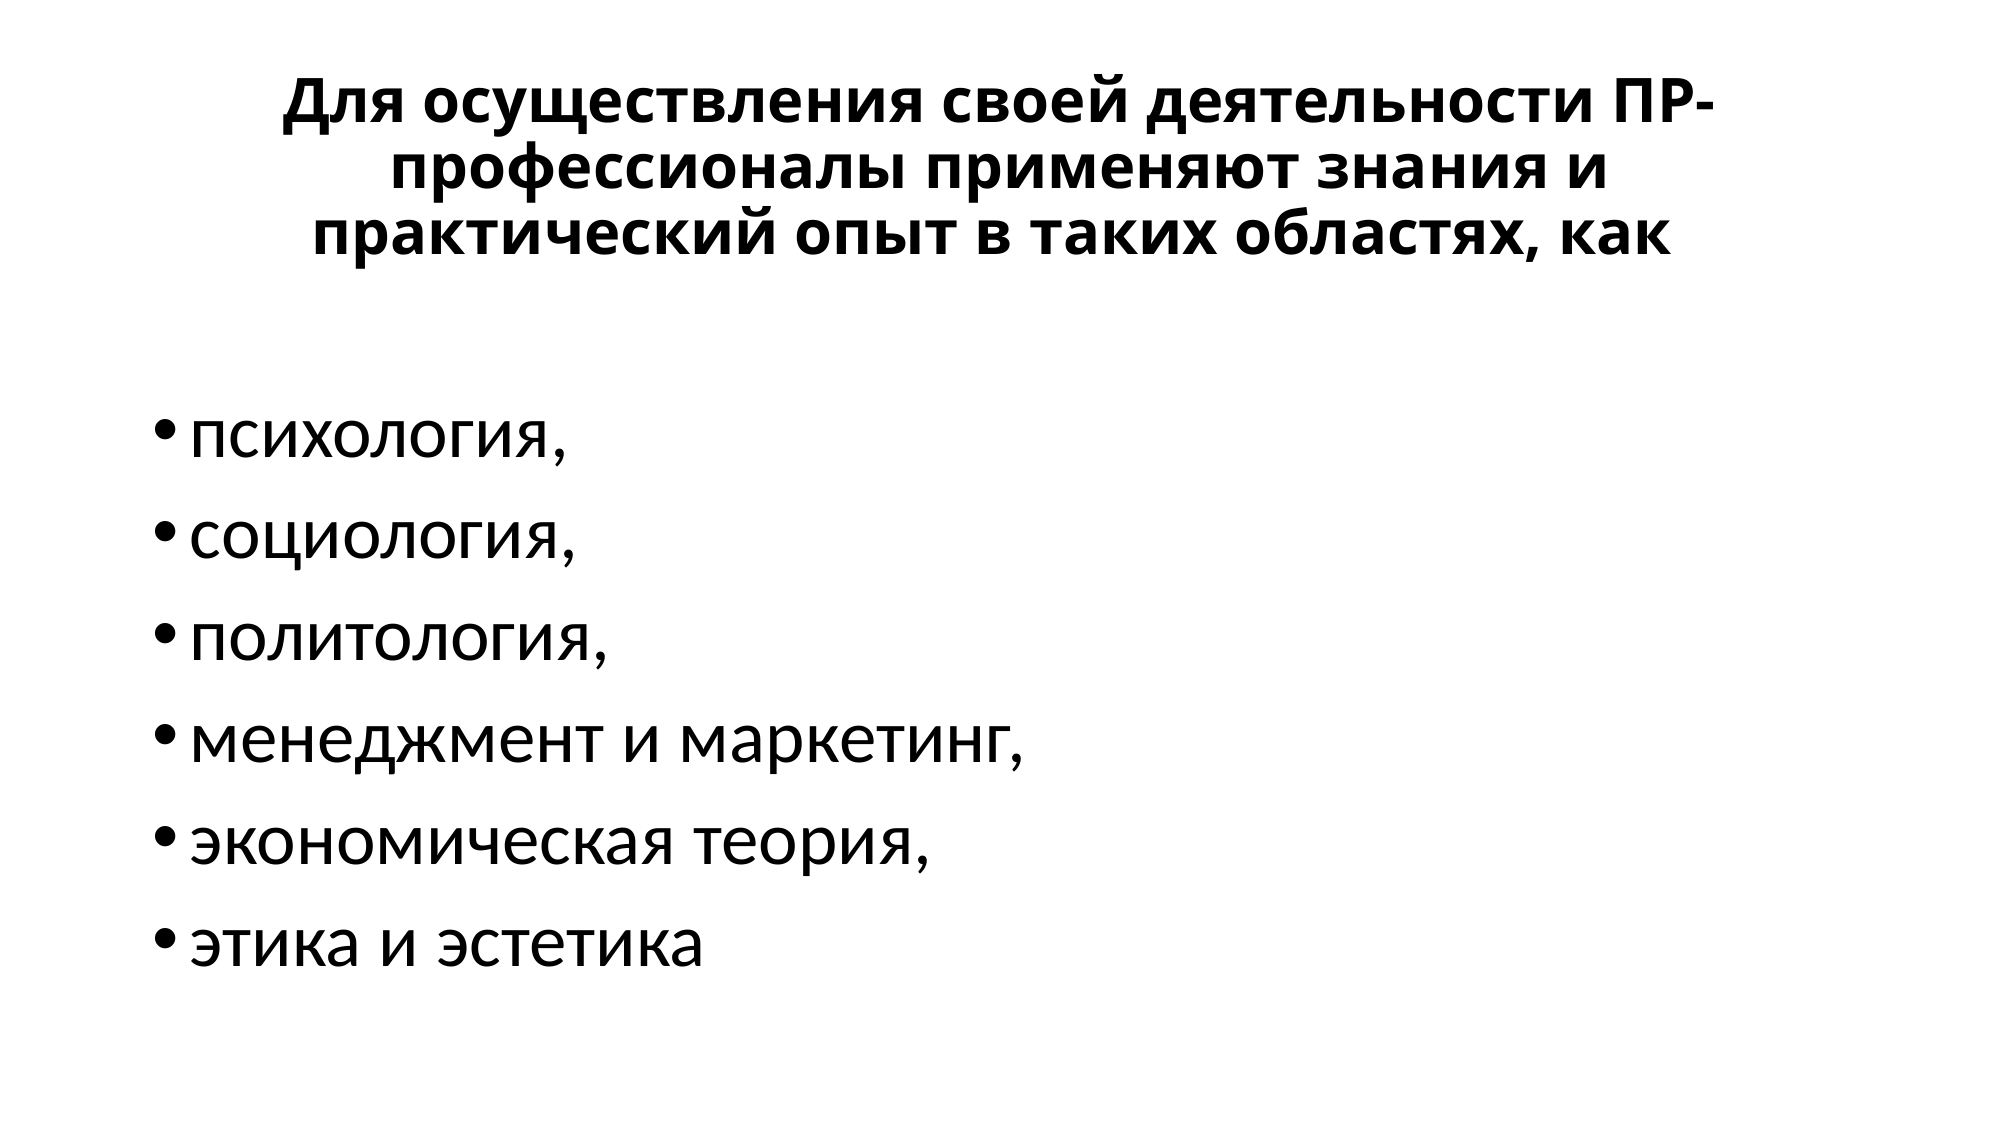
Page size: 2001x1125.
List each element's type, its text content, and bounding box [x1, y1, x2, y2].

list психология, социология, политология, менеджмент и маркетинг, экономическая теория, этика и эстетика [137, 384, 1863, 1125]
title Для осуществления своей деятельности ПР-профессионалы применяют знания и практический опыт в таких областях, как [137, 59, 1863, 278]
